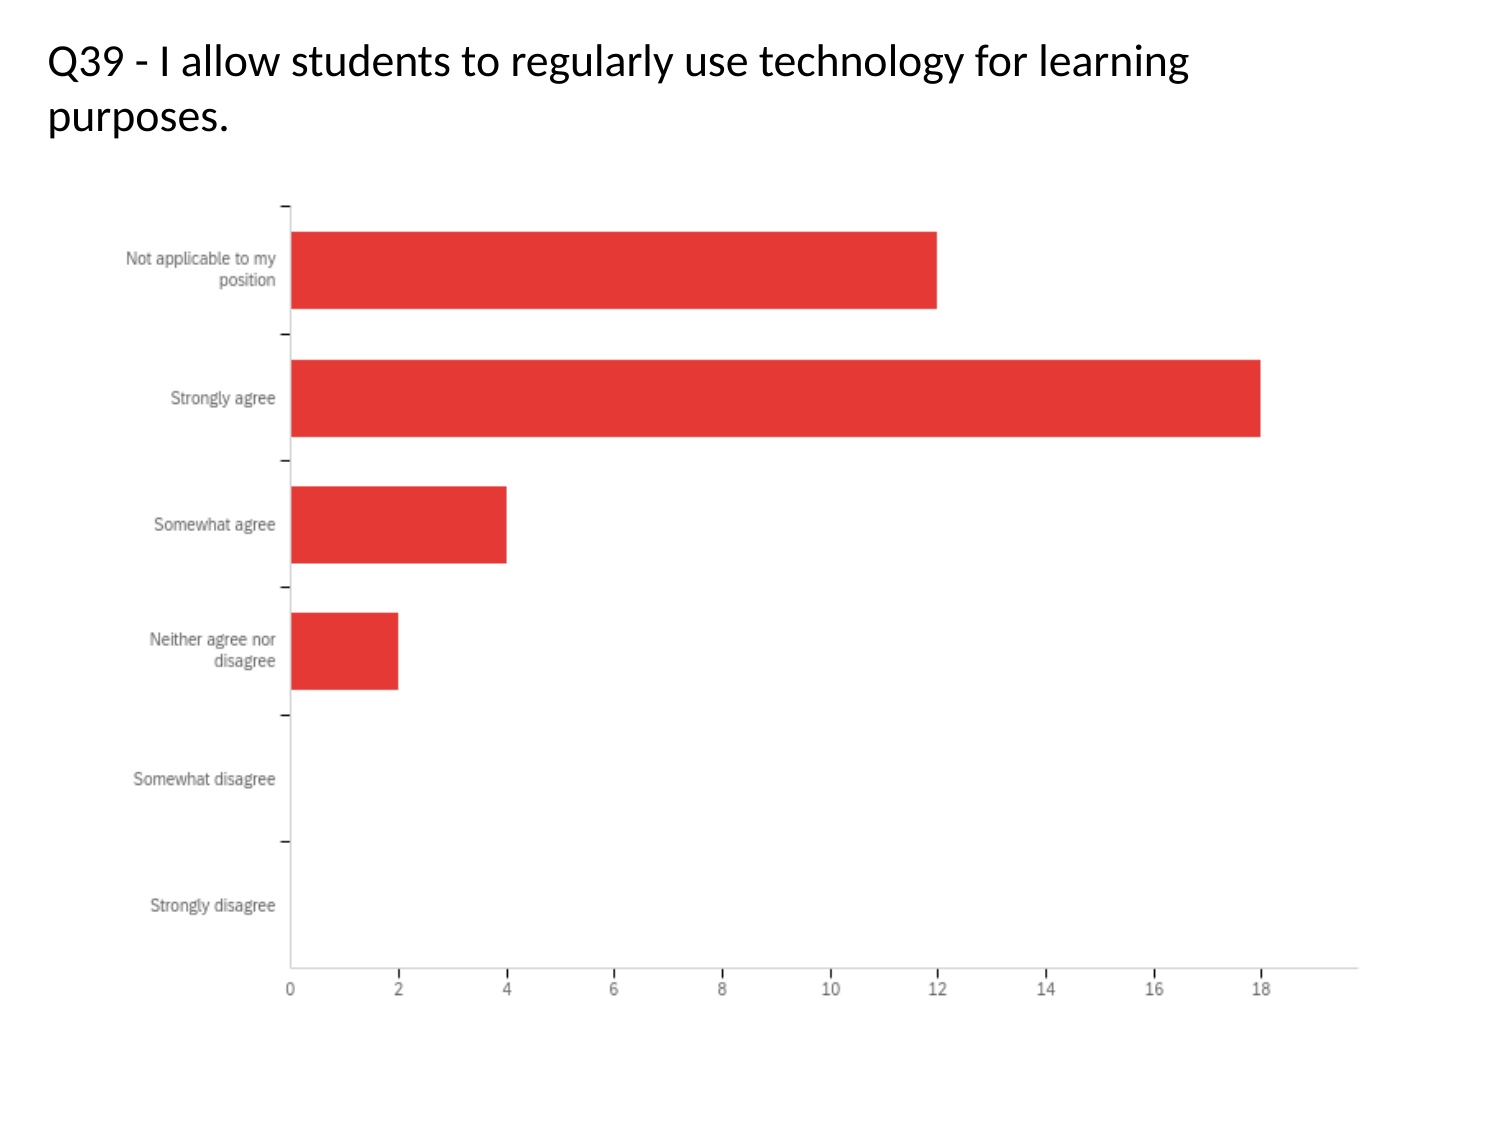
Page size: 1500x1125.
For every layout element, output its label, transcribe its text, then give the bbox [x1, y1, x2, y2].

text_box Q39 - I allow students to regularly use technology for learning purposes. [32, 22, 1383, 84]
picture [93, 196, 1407, 1018]
